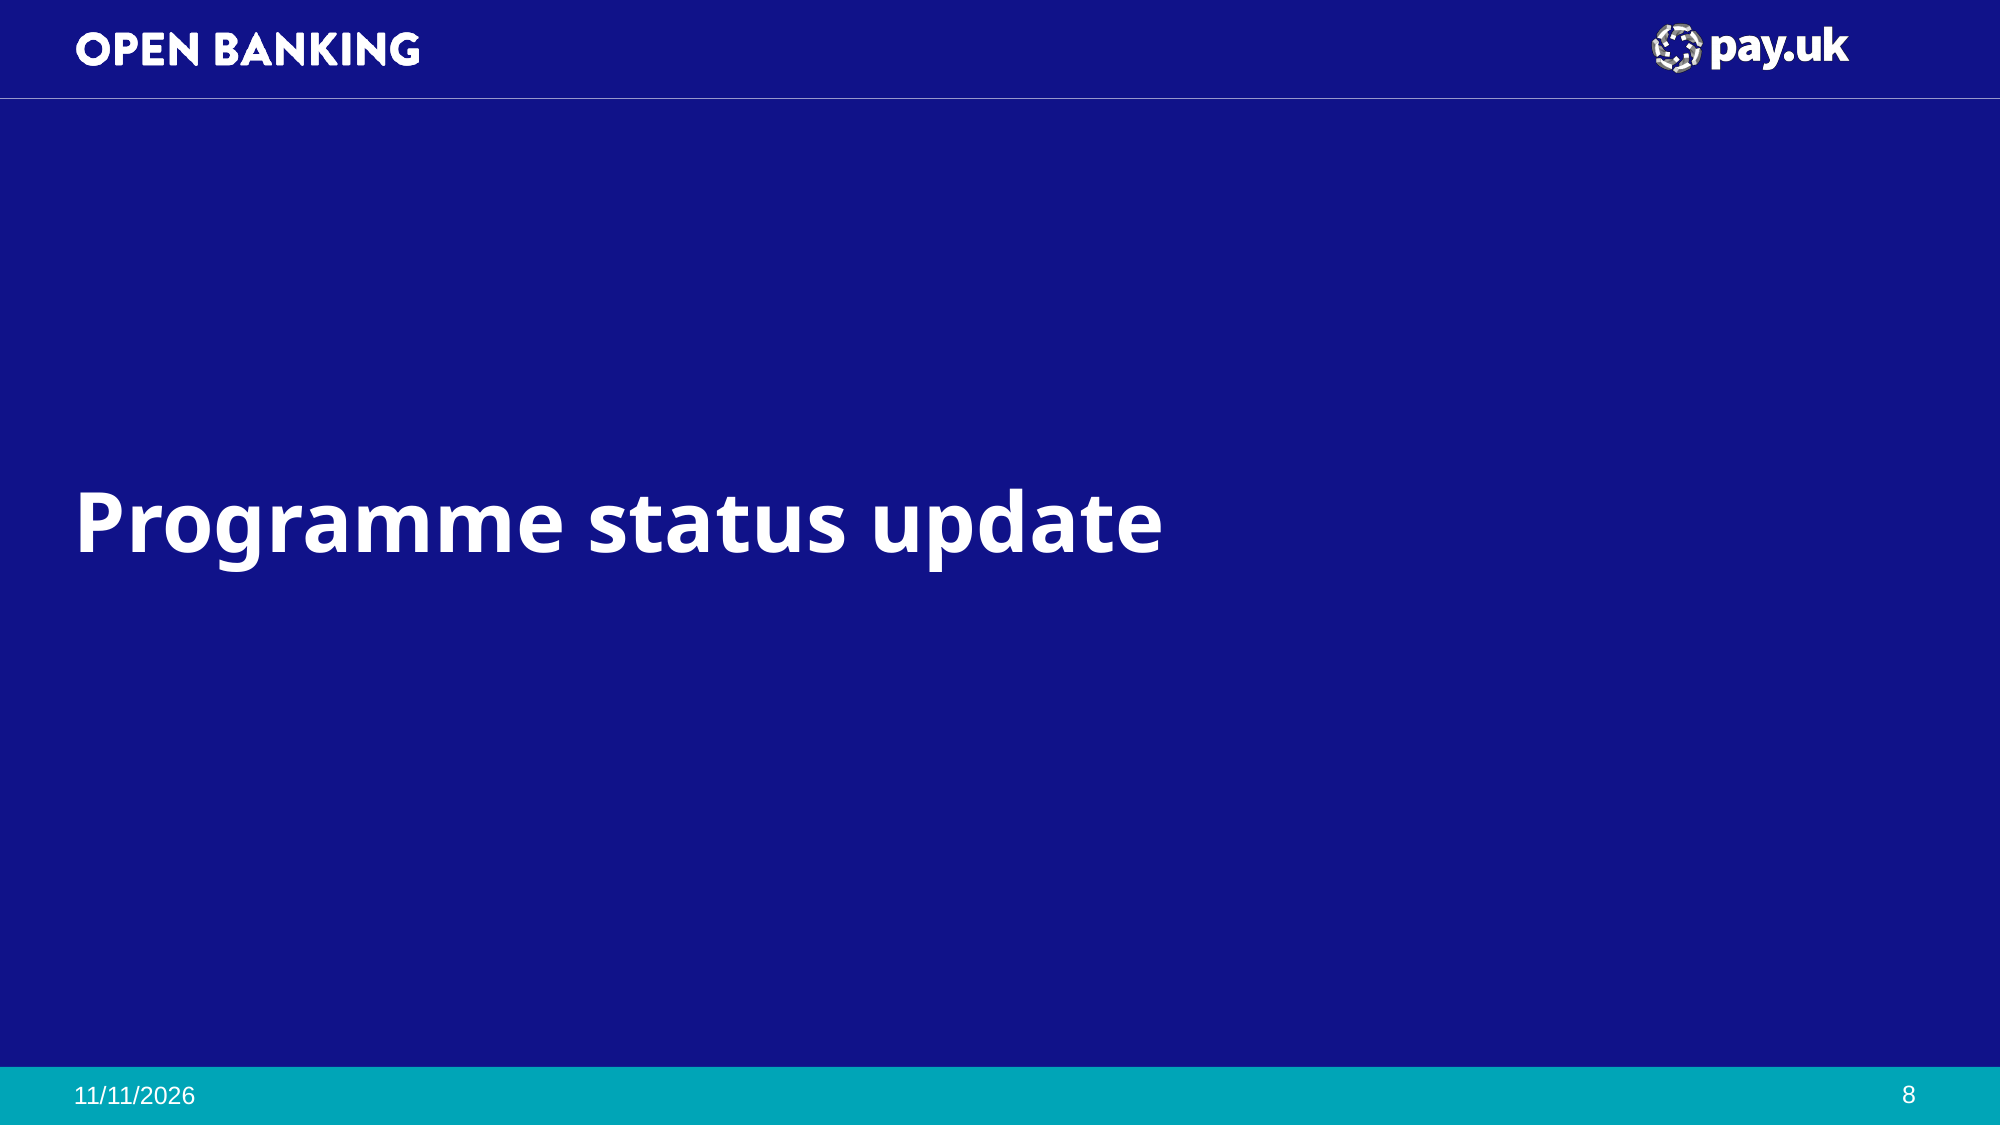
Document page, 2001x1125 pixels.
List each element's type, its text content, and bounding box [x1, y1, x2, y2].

footer [662, 1064, 1338, 1124]
title Programme status update [59, 105, 1750, 576]
slide_number 8 [1412, 1064, 1932, 1124]
picture [1644, 12, 1856, 78]
picture [43, 0, 452, 99]
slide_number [59, 1065, 509, 1125]
